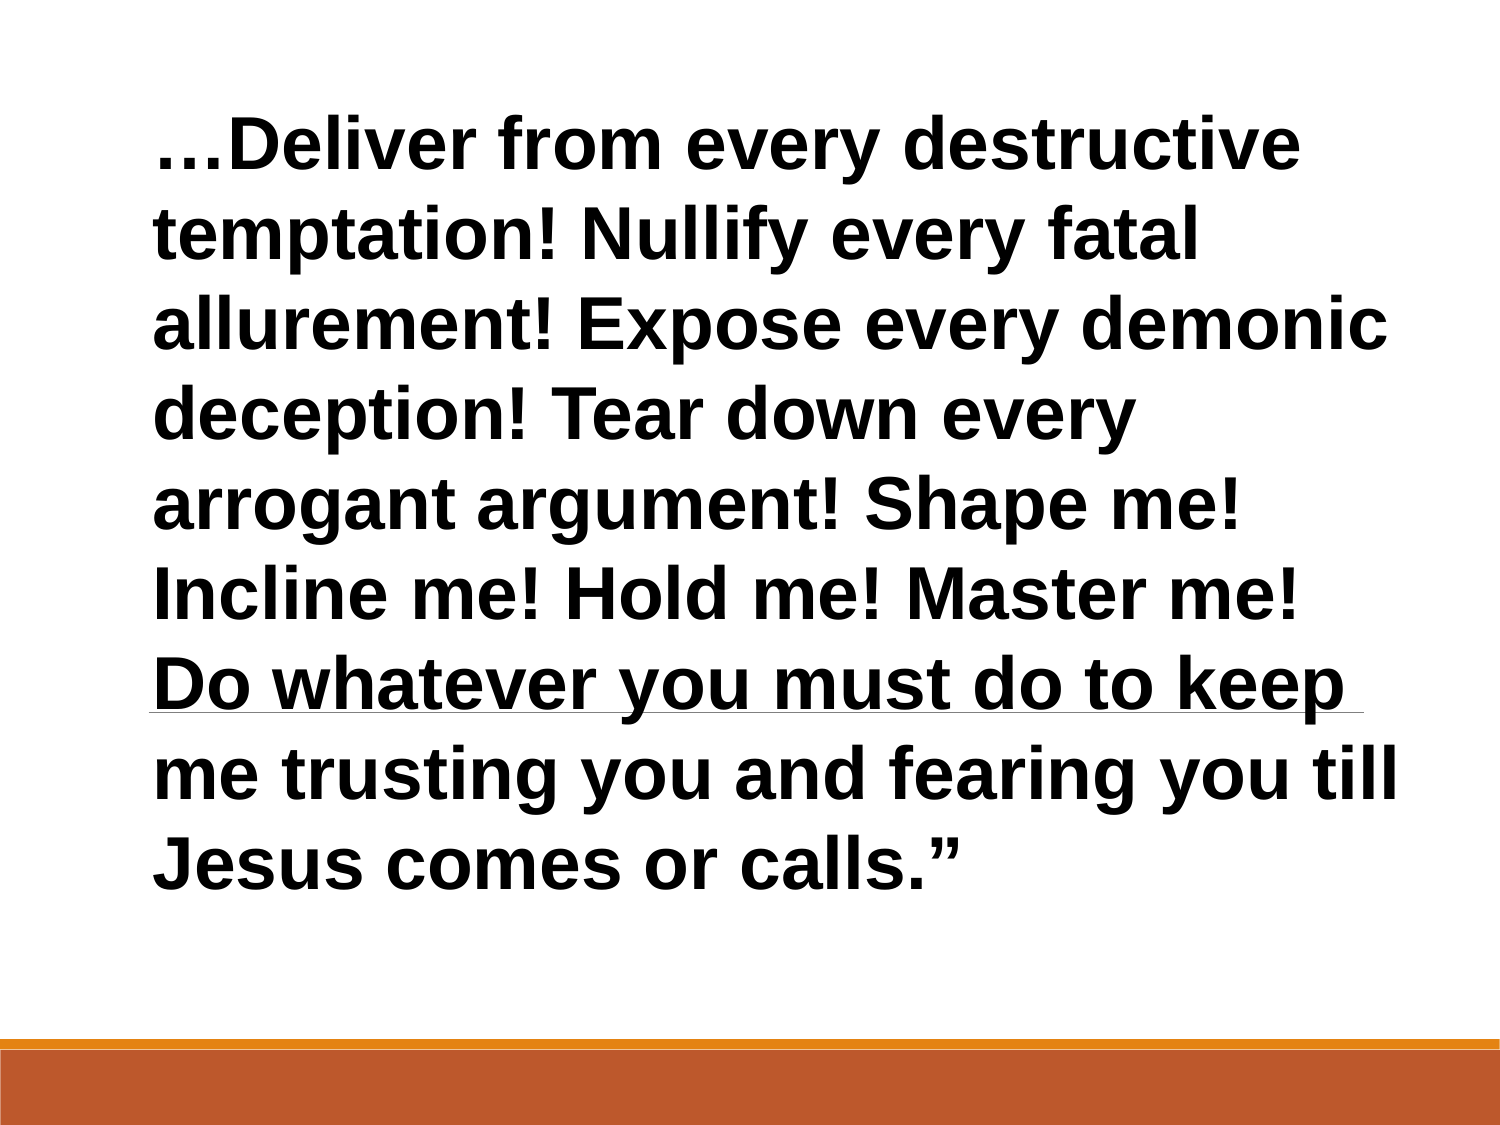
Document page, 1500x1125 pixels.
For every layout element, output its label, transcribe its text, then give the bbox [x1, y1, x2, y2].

text_box …Deliver from every destructive temptation! Nullify every fatal allurement! Expose every demonic deception! Tear down every arrogant argument! Shape me! Incline me! Hold me! Master me! Do whatever you must do to keep me trusting you and fearing you till Jesus comes or calls.” [137, 87, 1438, 913]
